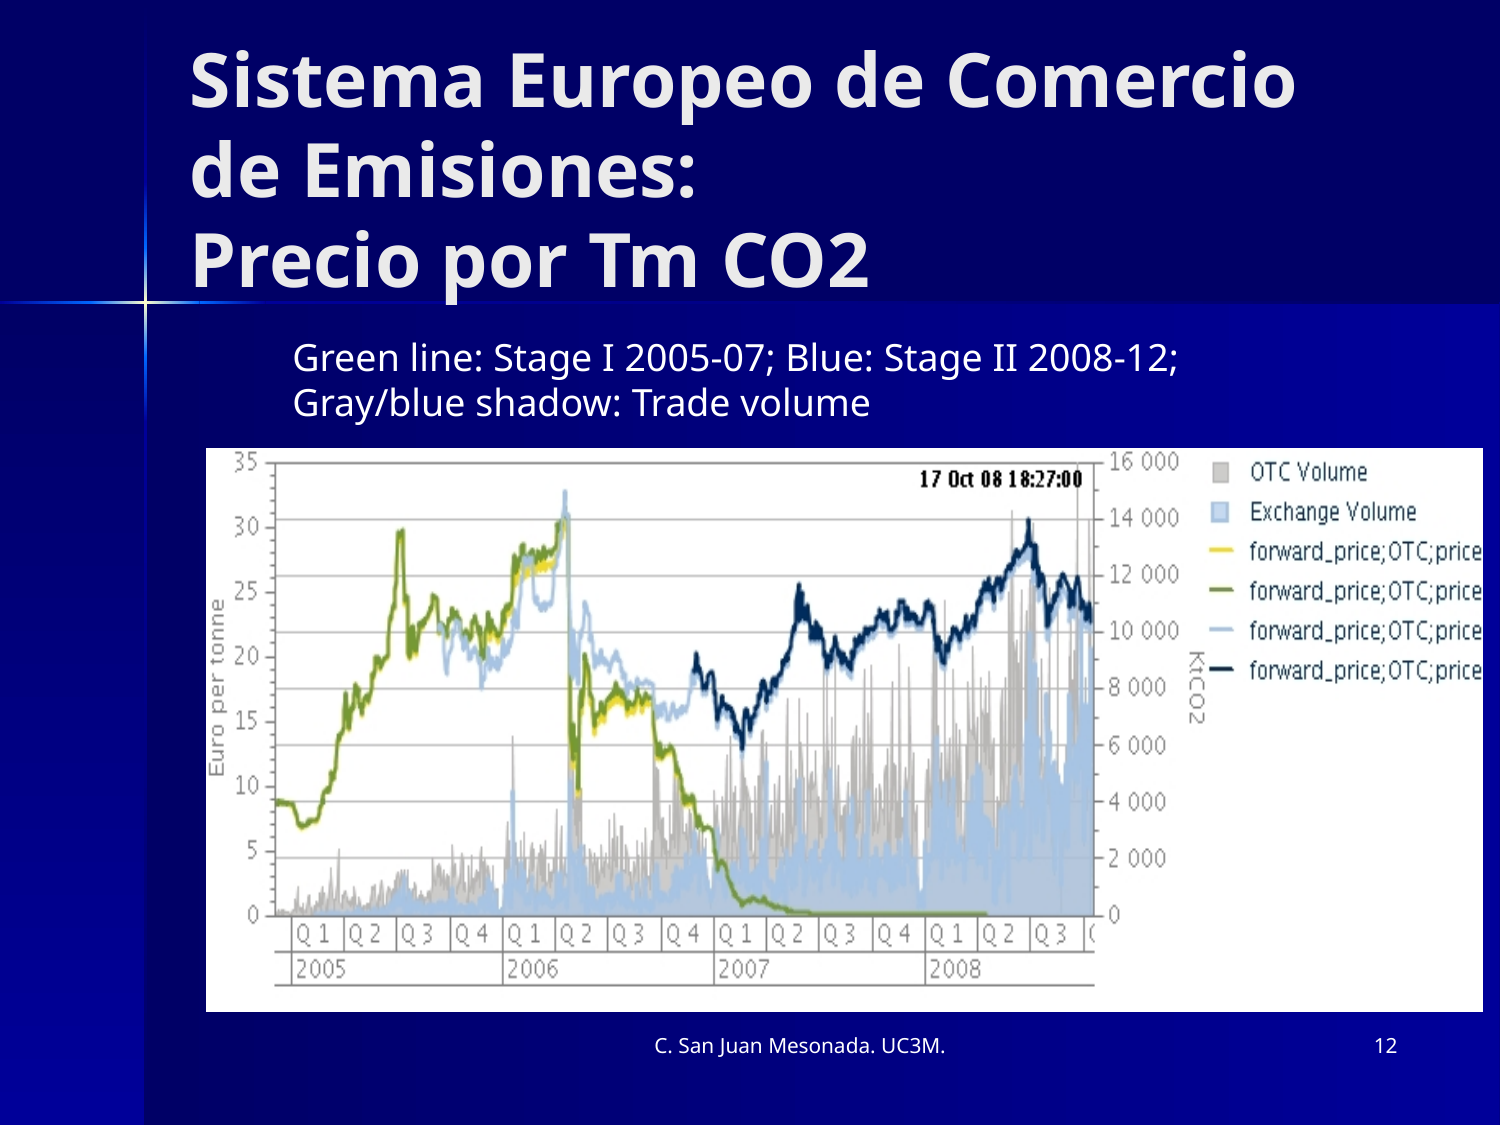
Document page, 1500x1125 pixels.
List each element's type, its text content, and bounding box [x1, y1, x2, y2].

text_box [218, 314, 1471, 375]
footer C. San Juan Mesonada. UC3M. [562, 1025, 1038, 1100]
text_box Green line: Stage I 2005-07; Blue: Stage II 2008-12; Gray/blue shadow: Trade volume [277, 326, 1376, 431]
title Sistema Europeo de Comercio de Emisiones: Precio por Tm CO2 [174, 50, 1413, 285]
slide_number 12 [1100, 1025, 1413, 1100]
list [206, 448, 1483, 1012]
